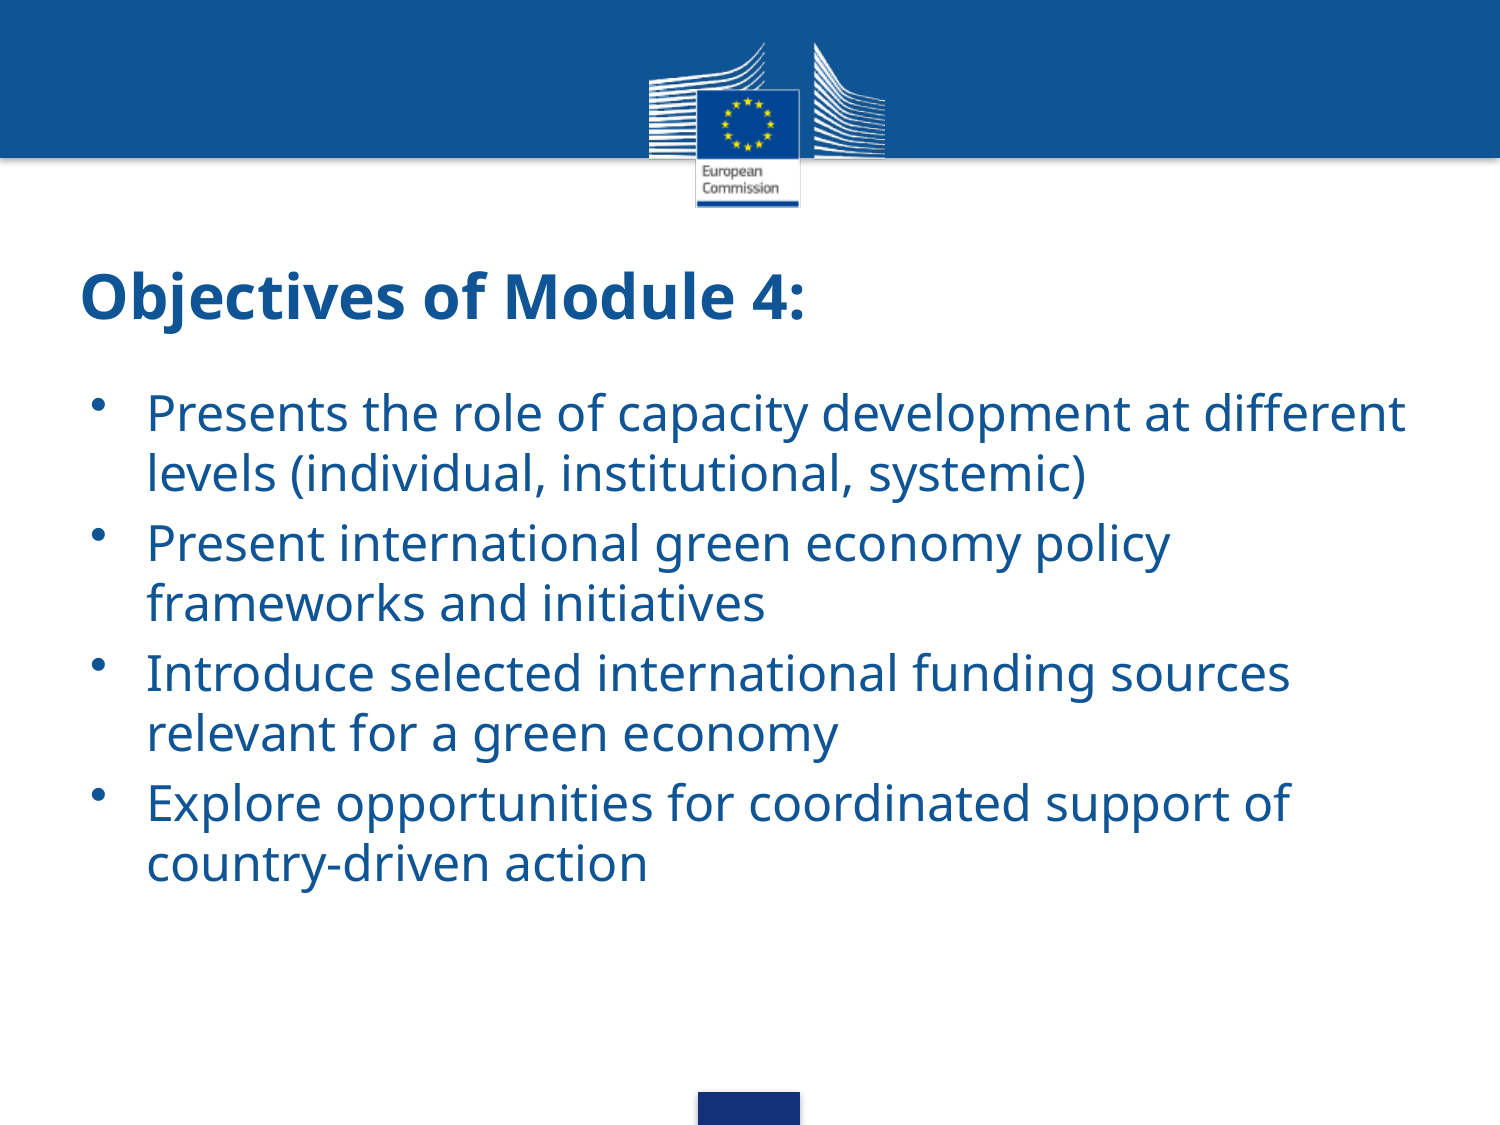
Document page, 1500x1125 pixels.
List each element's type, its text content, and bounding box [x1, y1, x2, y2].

picture [649, 42, 885, 208]
title Objectives of Module 4: [64, 255, 1415, 409]
list Presents the role of capacity development at different levels (individual, institutional, systemic) Present international green economy policy frameworks and initiatives Introduce selected international funding sources relevant for a green economy Explore opportunities for coordinated support of country-driven action [75, 373, 1425, 953]
